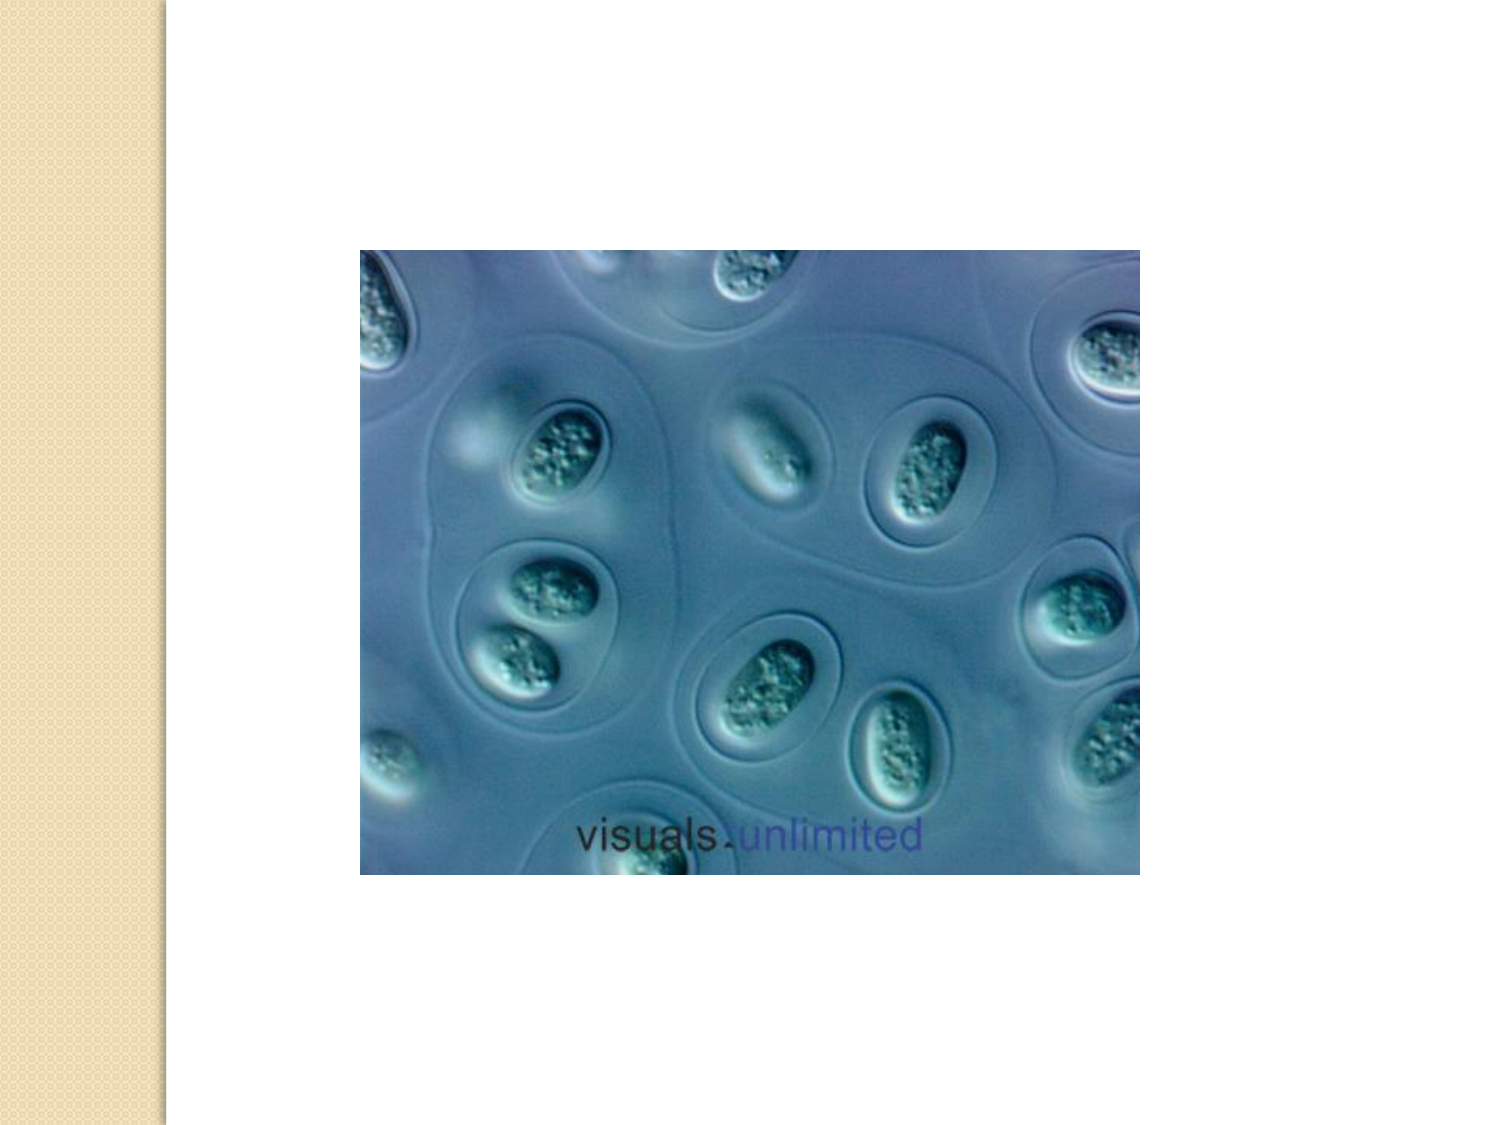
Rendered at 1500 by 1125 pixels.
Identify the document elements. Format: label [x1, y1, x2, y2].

picture [359, 250, 1141, 875]
